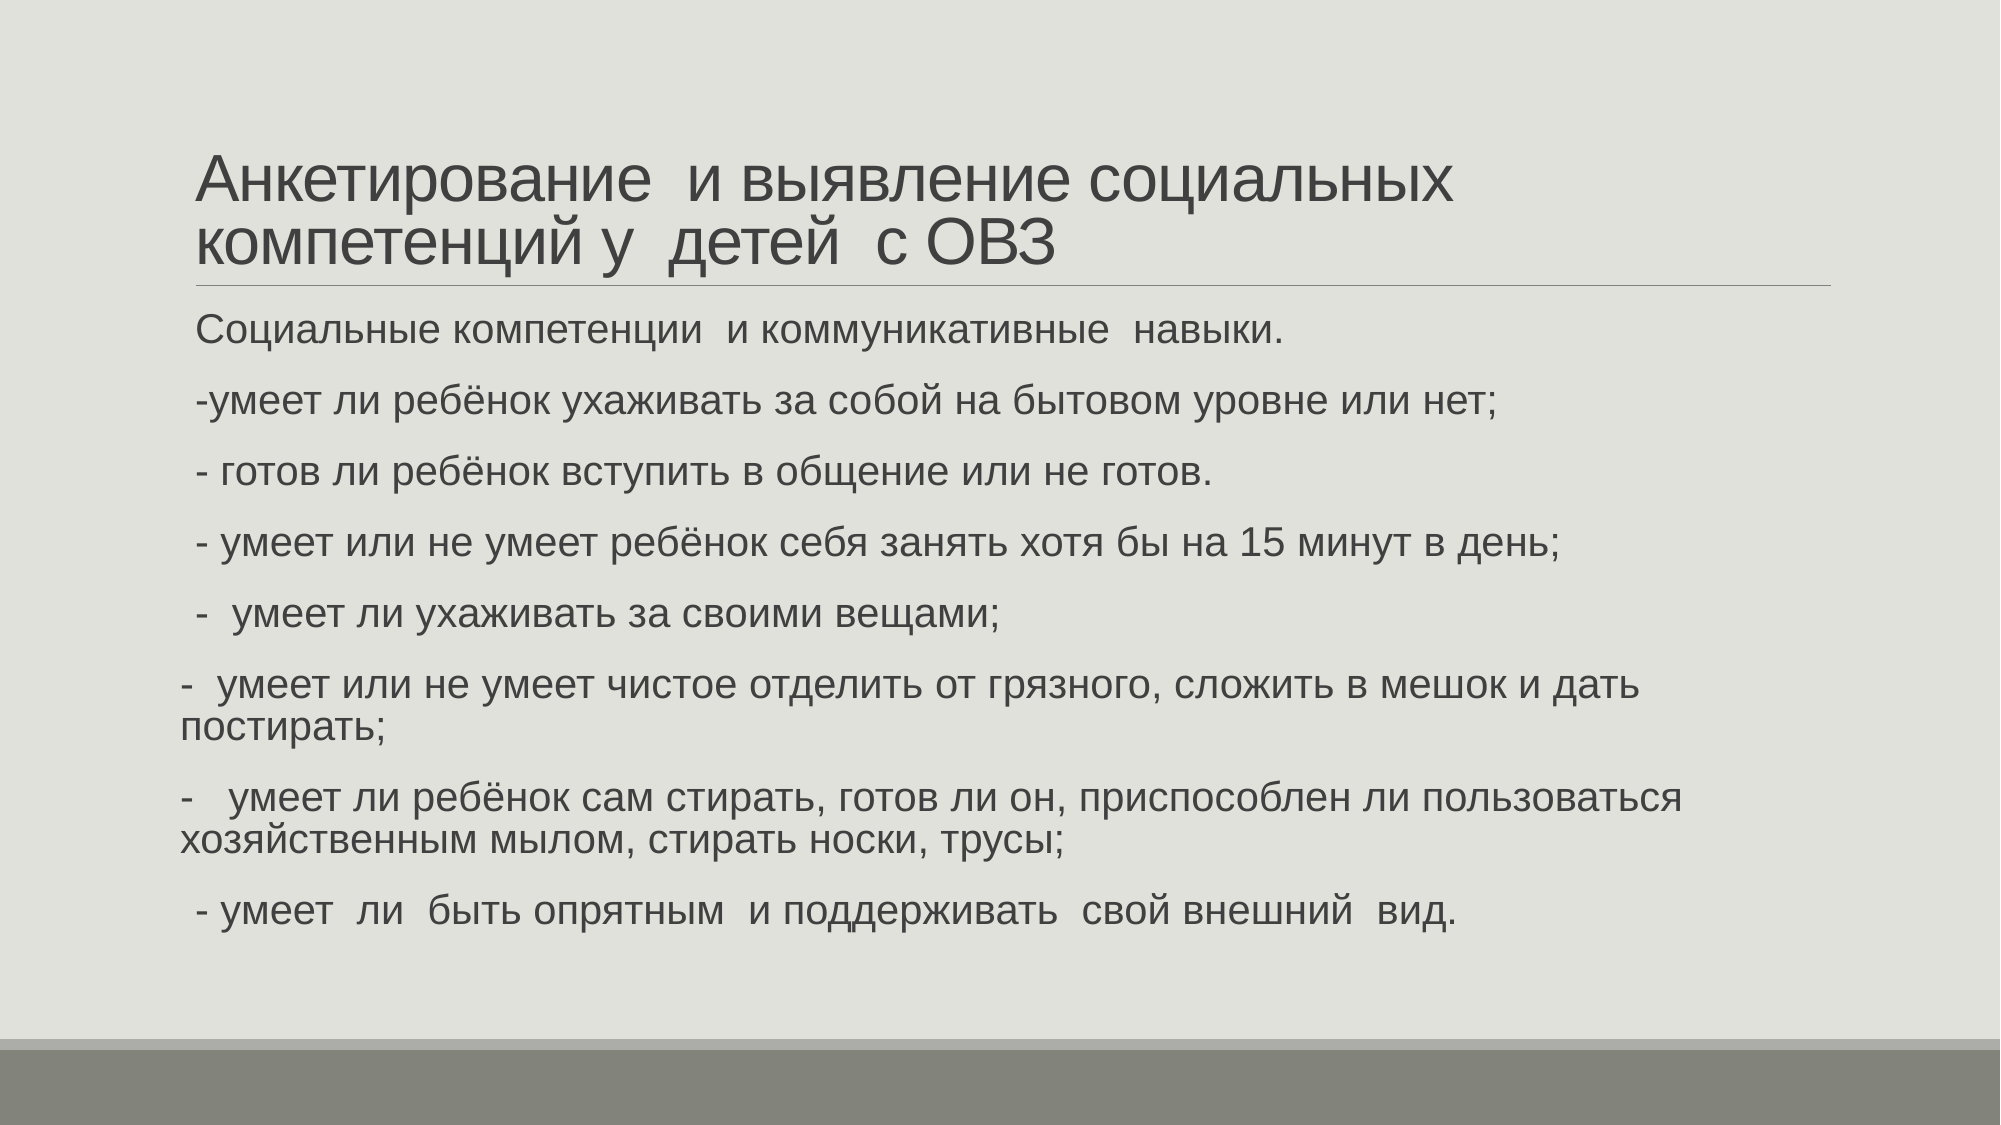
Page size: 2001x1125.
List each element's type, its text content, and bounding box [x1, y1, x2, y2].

title Анкетирование и выявление социальных компетенций у детей с ОВЗ [180, 47, 1830, 285]
list Социальные компетенции и коммуникативные навыки. -умеет ли ребёнок ухаживать за собой на бытовом уровне или нет; - готов ли ребёнок вступить в общение или не готов. - умеет или не умеет ребёнок себя занять хотя бы на 15 минут в день; - умеет ли ухаживать за своими вещами; - умеет или не умеет чистое отделить от грязного, сложить в мешок и дать постирать; - умеет ли ребёнок сам стирать, готов ли он, приспособлен ли пользоваться хозяйственным мылом, стирать носки, трусы; - умеет ли быть опрятным и поддерживать свой внешний вид. [180, 302, 1830, 963]
